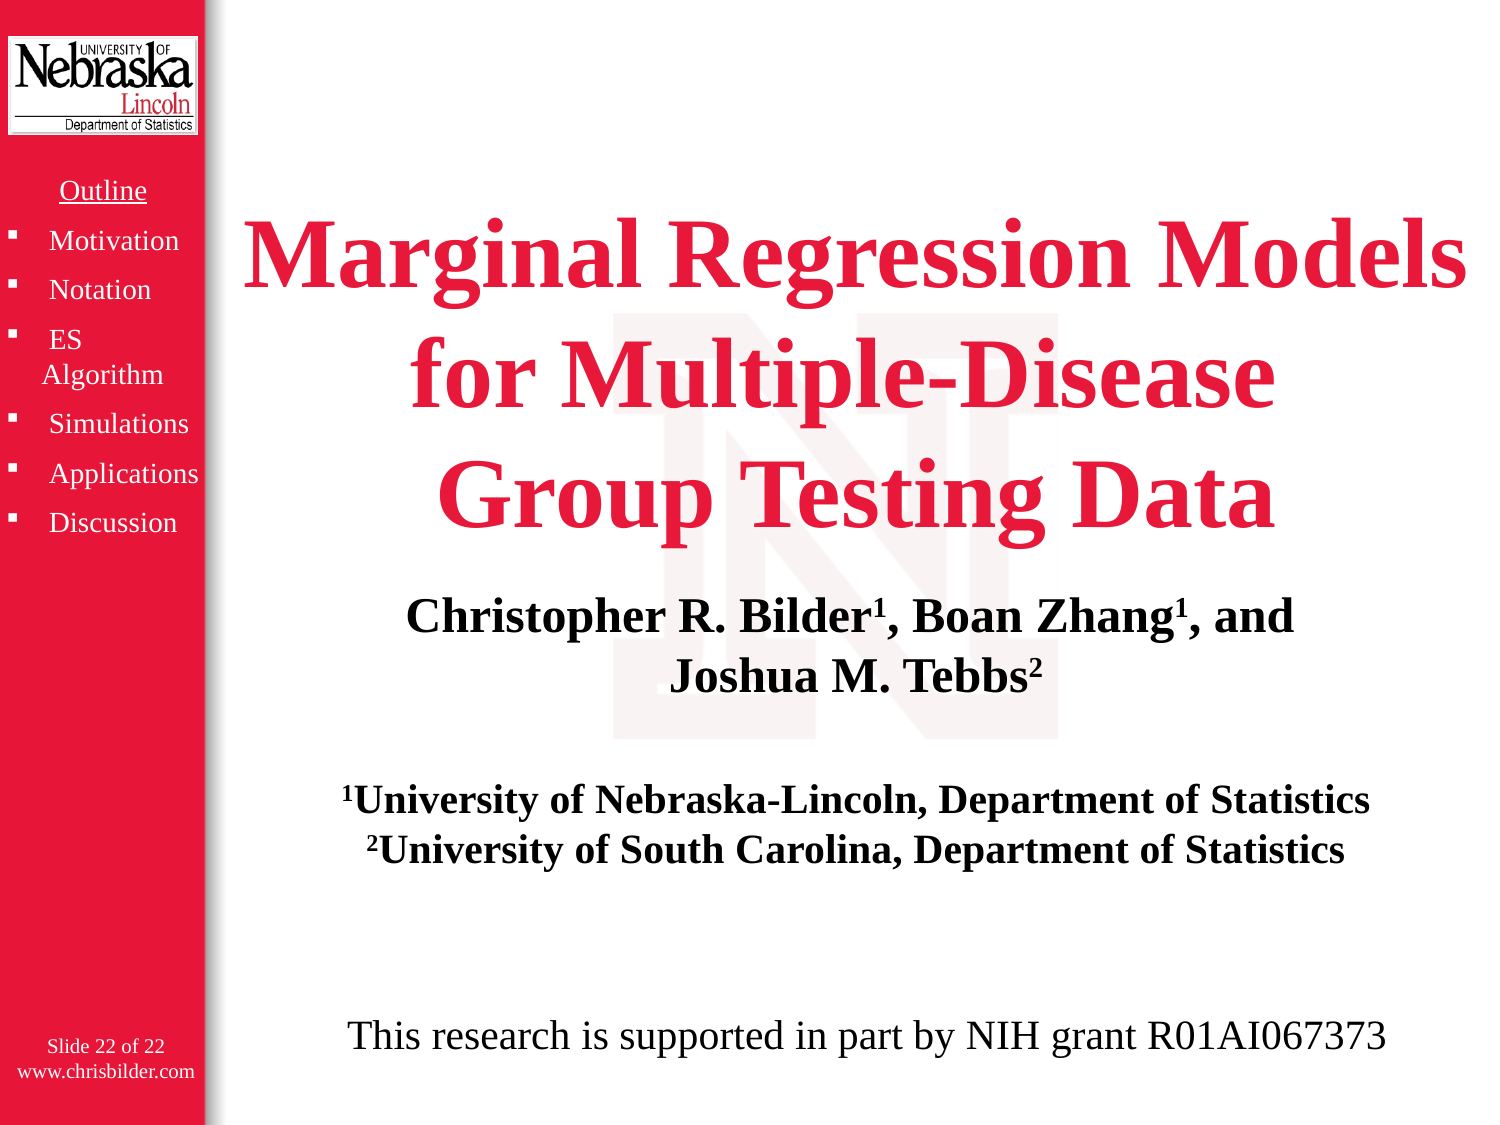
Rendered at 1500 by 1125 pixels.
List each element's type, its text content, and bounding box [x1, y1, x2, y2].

text_box Outline Motivation Notation ES Algorithm Simulations Applications Discussion [5, 171, 201, 539]
slide_number 22 [1074, 1042, 1425, 1103]
title Marginal Regression Models for Multiple-Disease Group Testing Data [212, 187, 1500, 574]
text_box Christopher R. Bilder1, Boan Zhang1, and Joshua M. Tebbs2 1University of Nebraska-Lincoln, Department of Statistics 2University of South Carolina, Department of Statistics [212, 574, 1500, 963]
picture [0, 0, 1500, 1125]
subtitle This research is supported in part by NIH grant R01AI067373 [211, 999, 1500, 1125]
